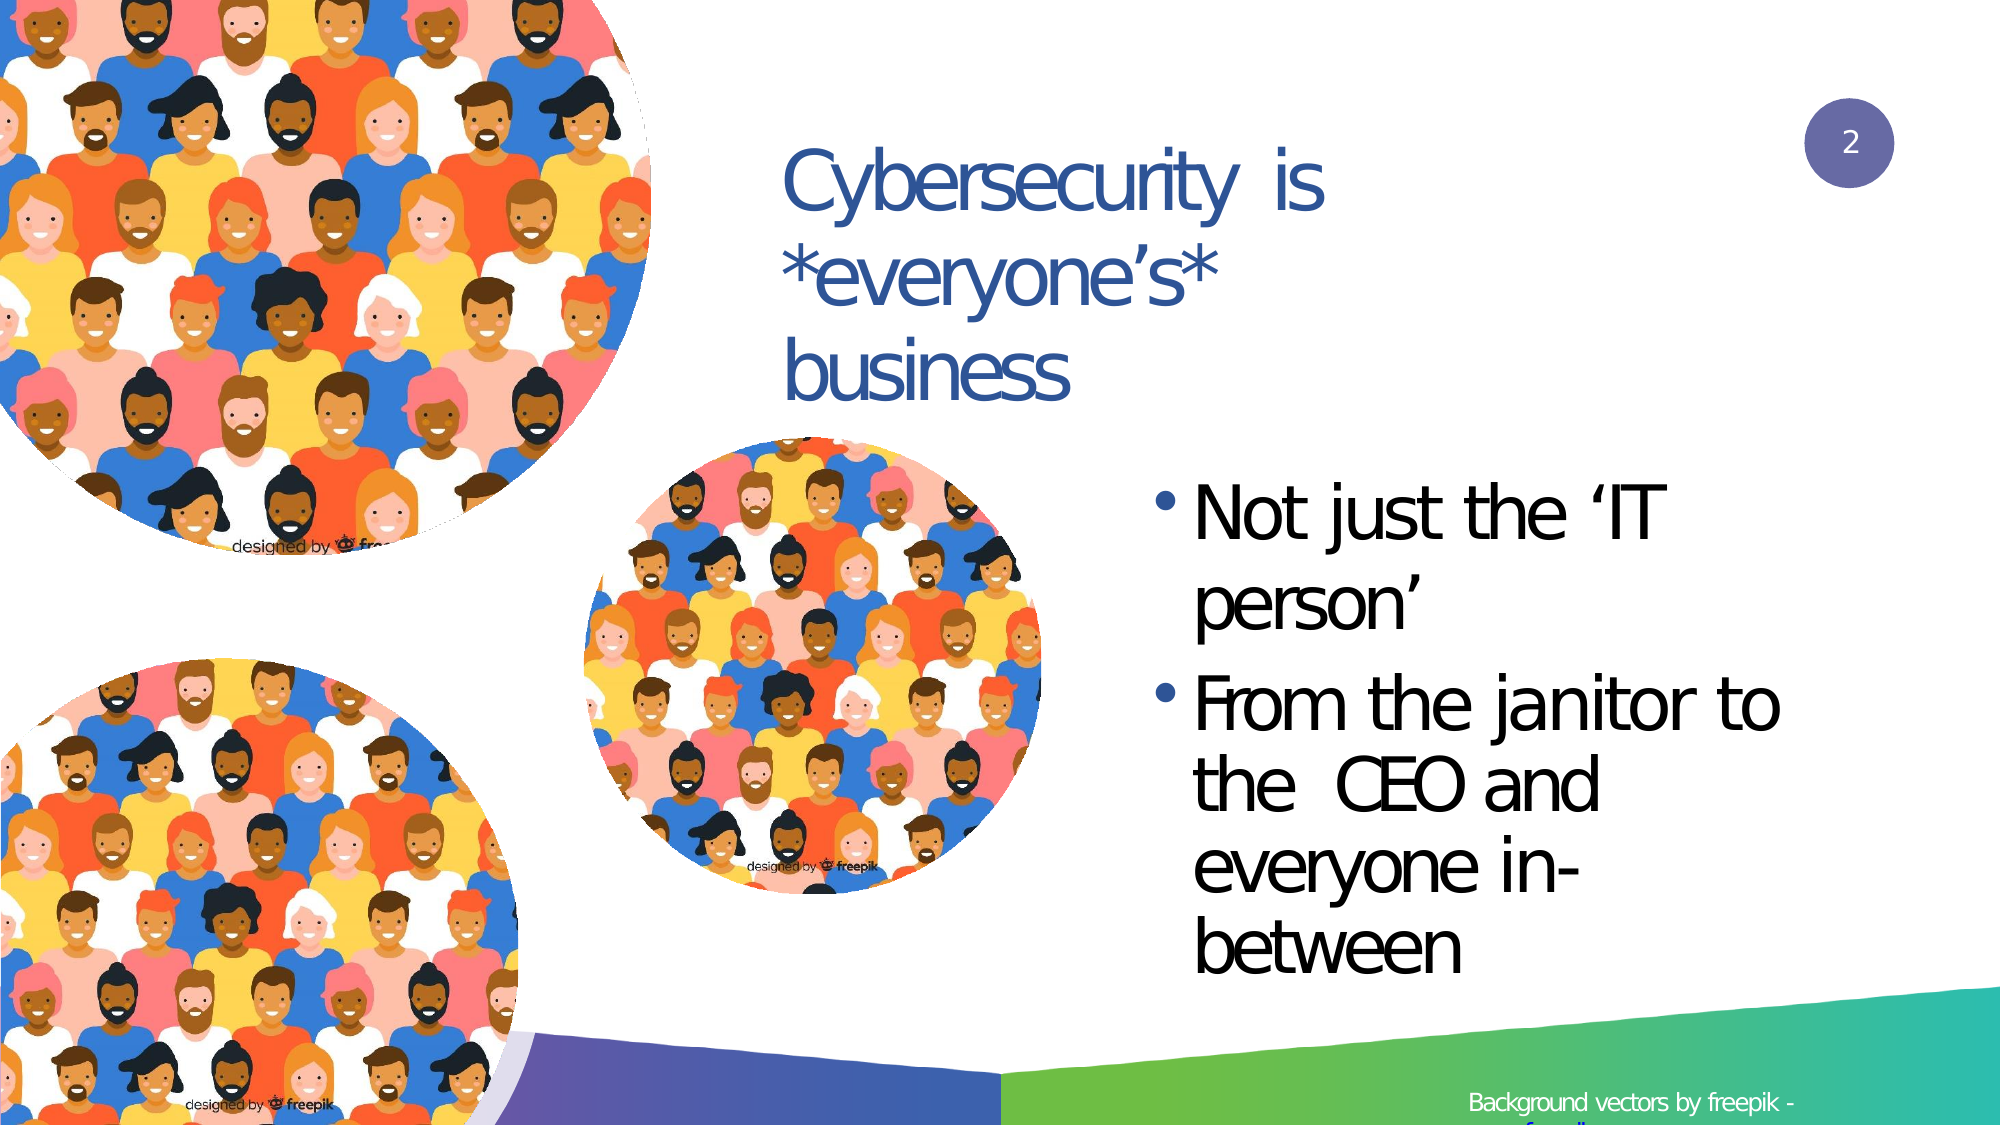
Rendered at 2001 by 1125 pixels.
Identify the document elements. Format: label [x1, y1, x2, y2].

text_box [1074, 0, 2000, 1125]
text_box [0, 0, 1069, 1125]
text_box [1071, 0, 1895, 583]
